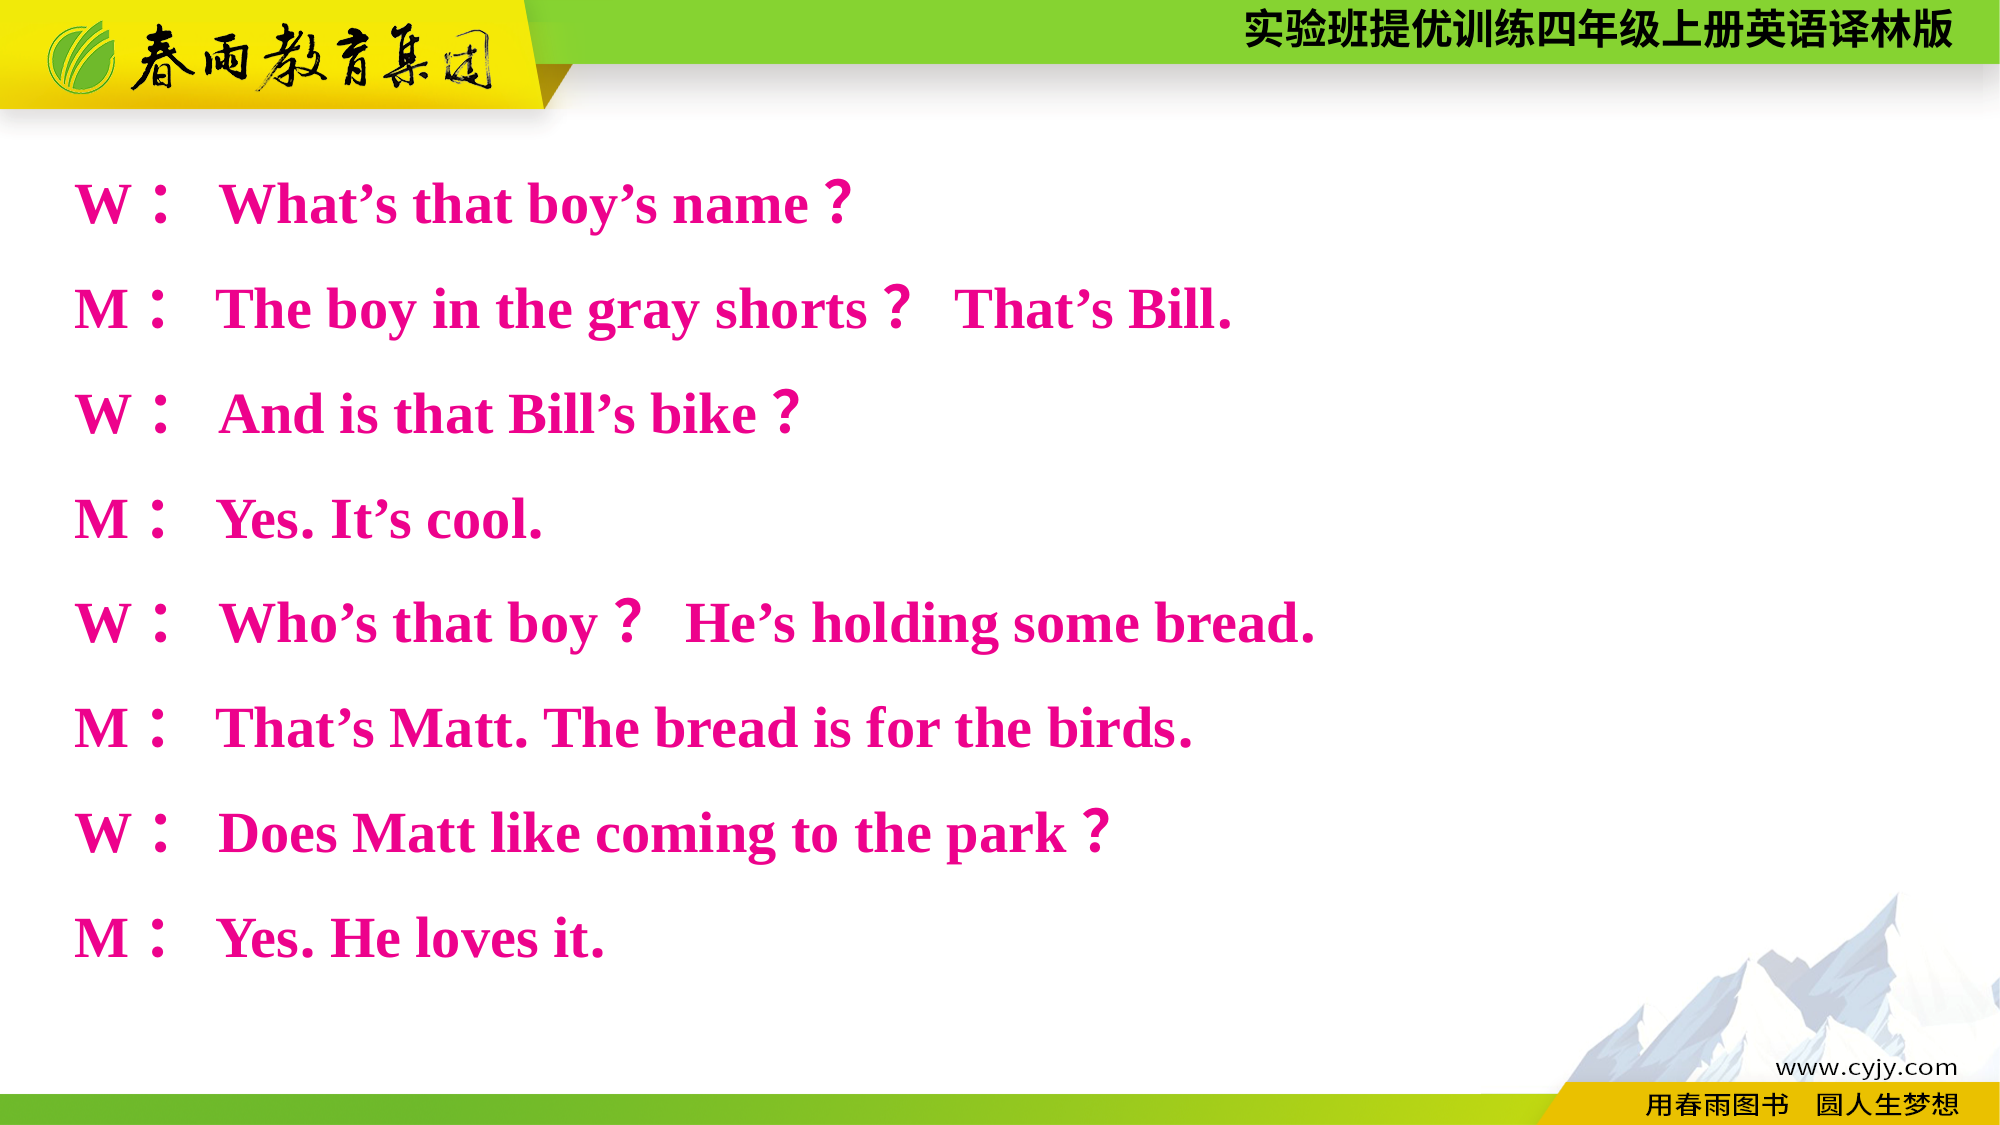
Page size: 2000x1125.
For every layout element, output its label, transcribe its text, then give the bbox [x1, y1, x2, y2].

list W：What’s that boy’s name？ M：The boy in the gray shorts？That’s Bill. W：And is that Bill’s bike？ M：Yes. It’s cool. W：Who’s that boy？He’s holding some bread. M：That’s Matt. The bread is for the birds. W：Does Matt like coming to the park？ M：Yes. He loves it. [59, 122, 1944, 986]
picture [0, 0, 2000, 1125]
